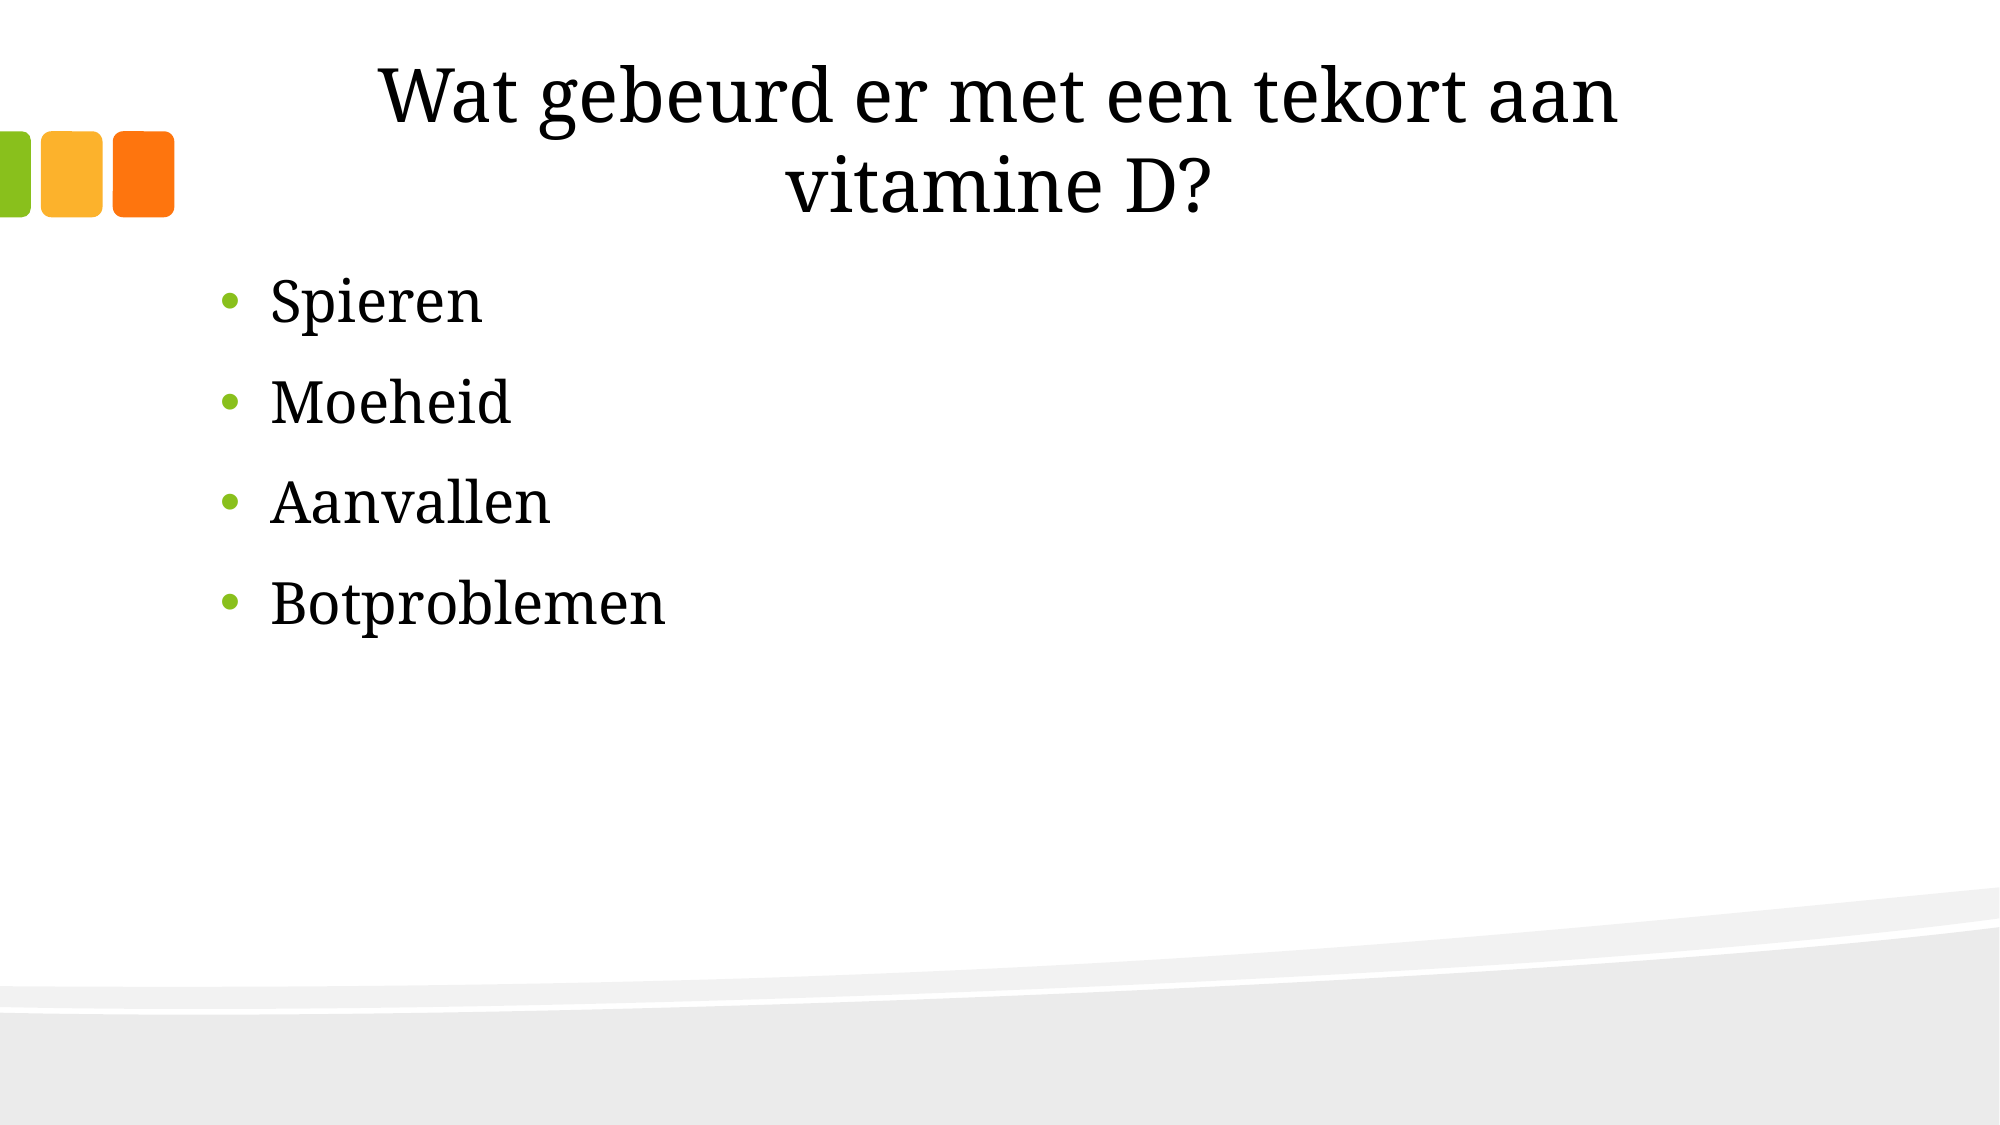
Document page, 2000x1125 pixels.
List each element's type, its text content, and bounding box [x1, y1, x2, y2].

list Spieren Moeheid Aanvallen Botproblemen [199, 262, 1800, 1013]
title Wat gebeurd er met een tekort aan vitamine D? [199, 24, 1800, 238]
